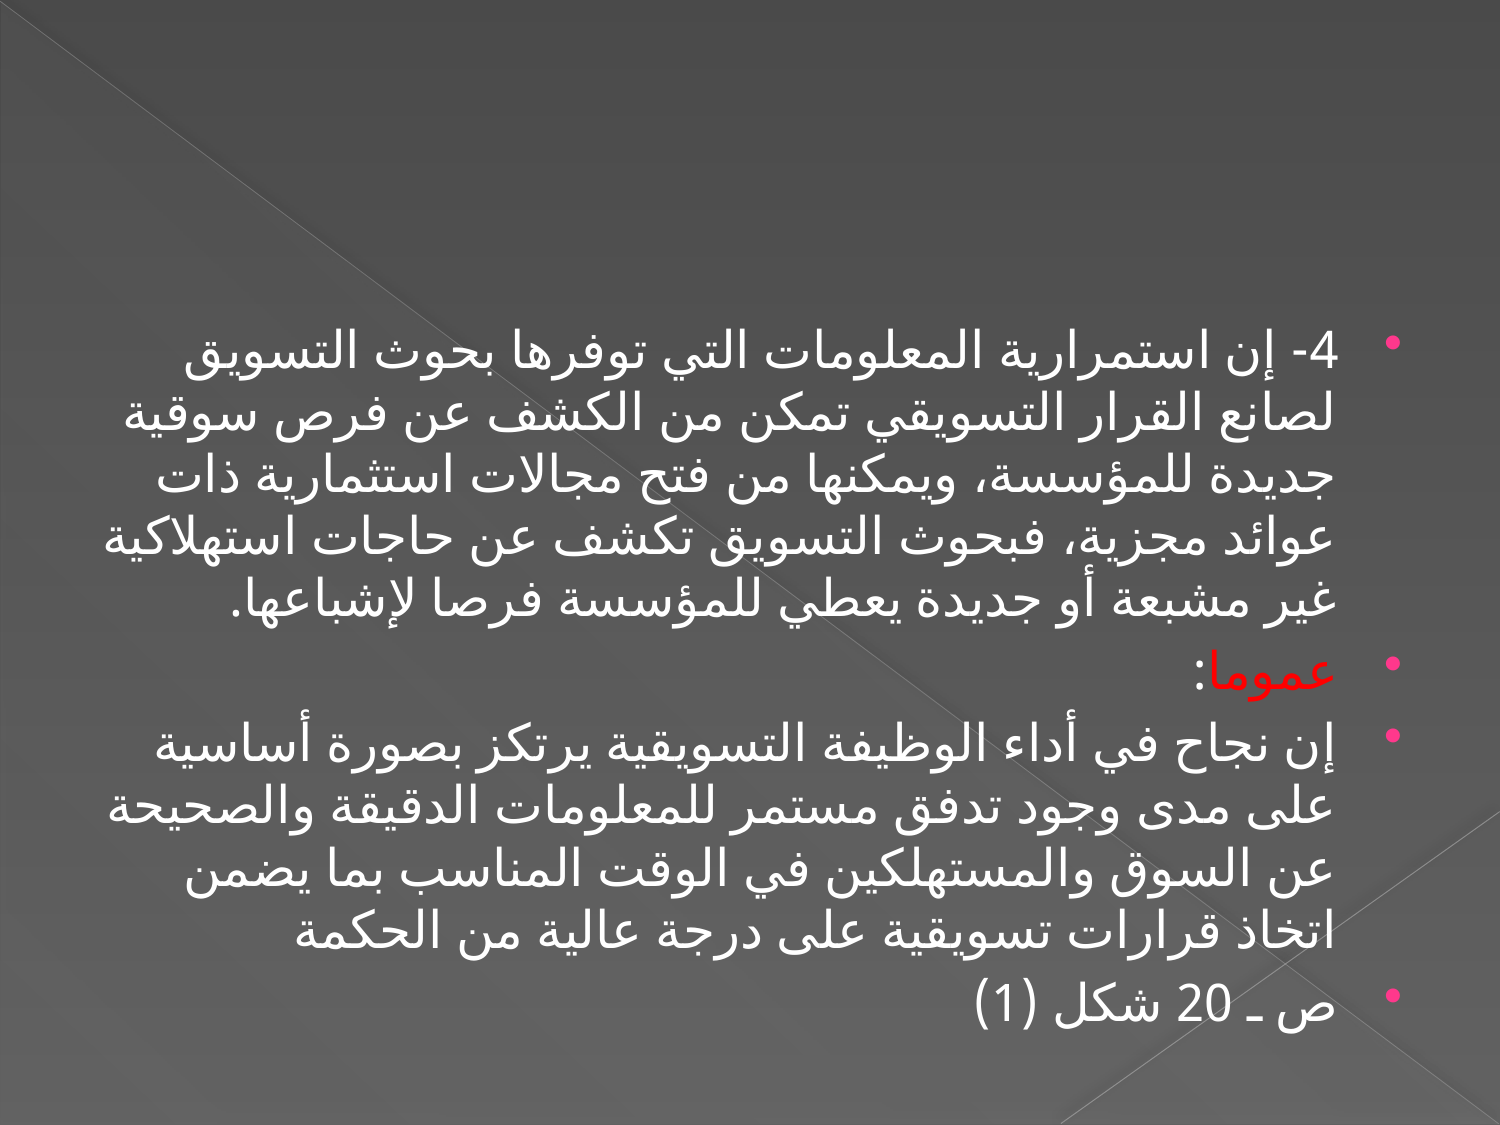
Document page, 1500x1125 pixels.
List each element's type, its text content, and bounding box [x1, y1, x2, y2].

list 4- إن استمرارية المعلومات التي توفرها بحوث التسويق لصانع القرار التسويقي تمكن من الكشف عن فرص سوقية جديدة للمؤسسة، ويمكنها من فتح مجالات استثمارية ذات عوائد مجزية، فبحوث التسويق تكشف عن حاجات استهلاكية غير مشبعة أو جديدة يعطي للمؤسسة فرصا لإشباعها. عموما: إن نجاح في أداء الوظيفة التسويقية يرتكز بصورة أساسية على مدى وجود تدفق مستمر للمعلومات الدقيقة والصحيحة عن السوق والمستهلكين في الوقت المناسب بما يضمن اتخاذ قرارات تسويقية على درجة عالية من الحكمة ص ـ 20 شكل (1) [75, 308, 1425, 1059]
